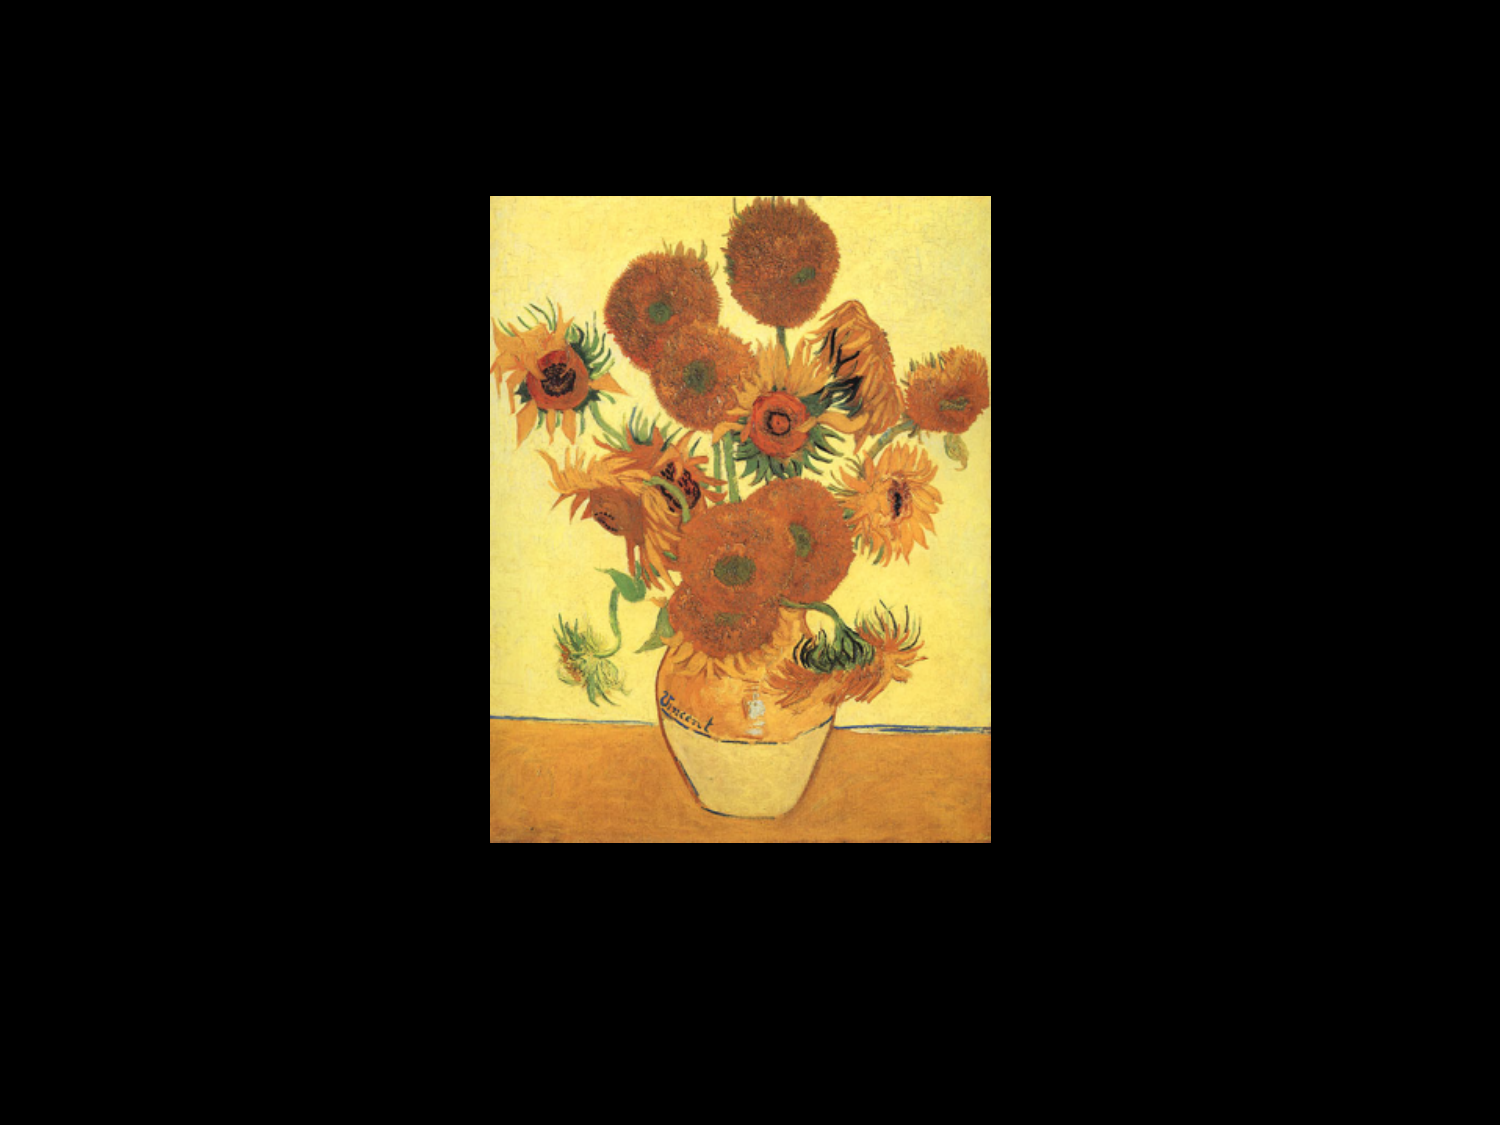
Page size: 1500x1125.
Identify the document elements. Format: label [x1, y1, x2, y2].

picture [489, 195, 991, 843]
